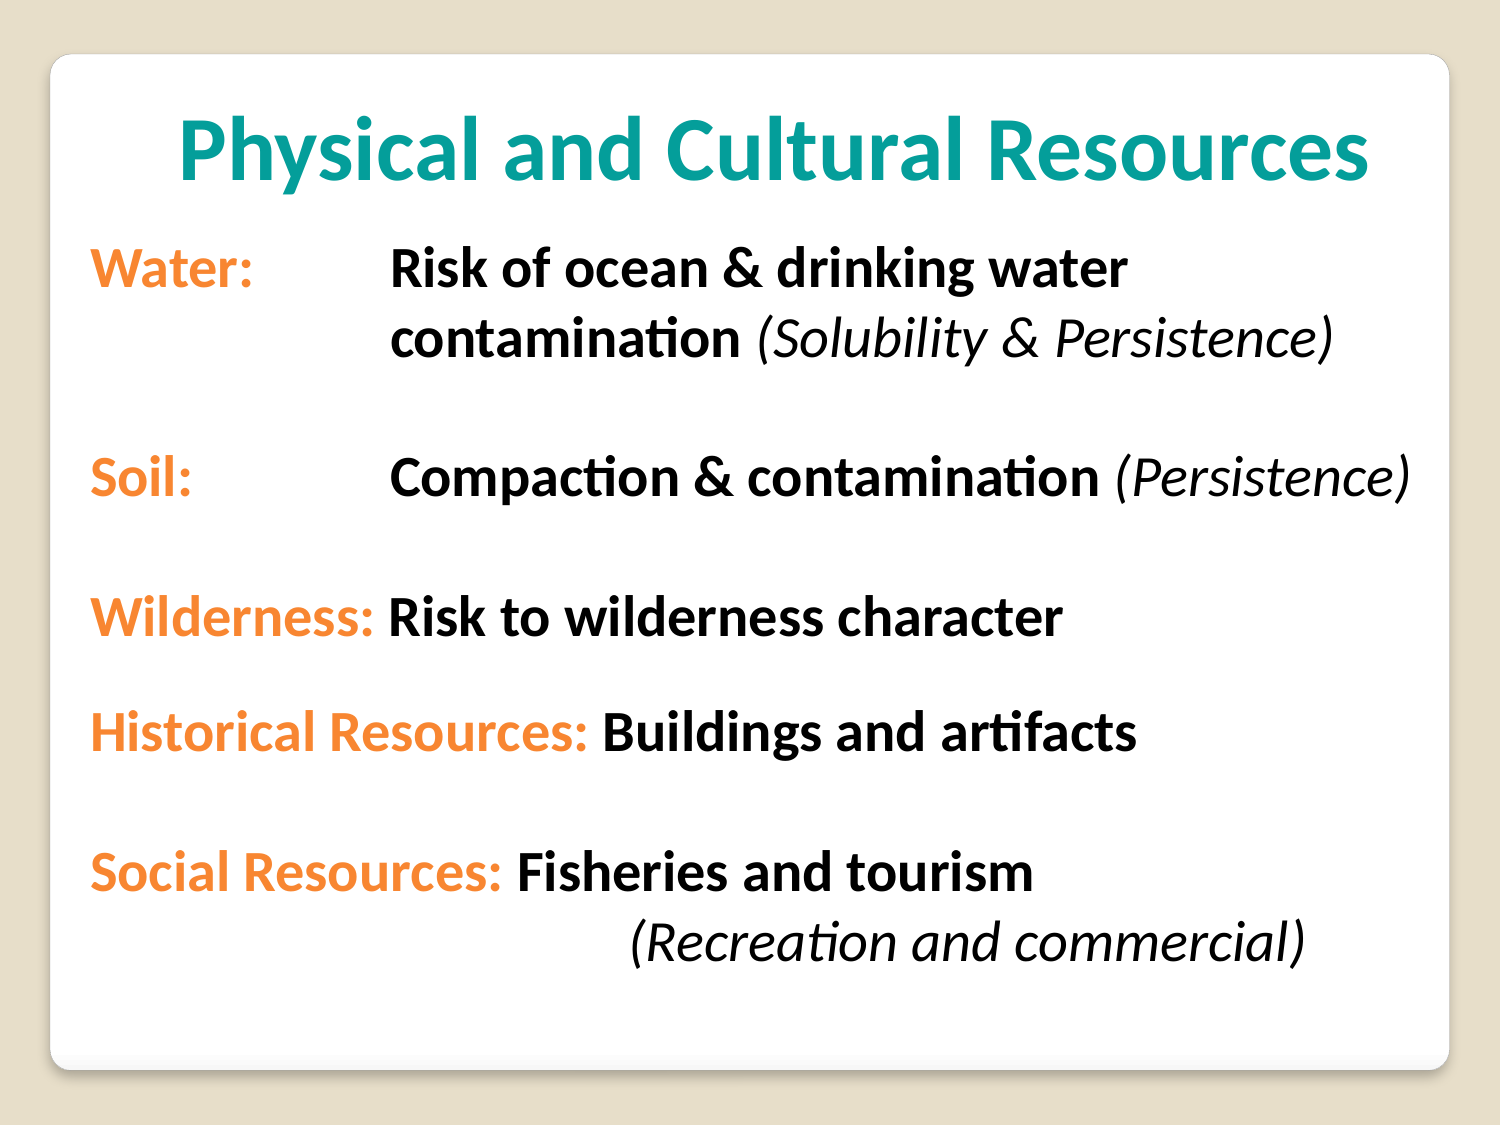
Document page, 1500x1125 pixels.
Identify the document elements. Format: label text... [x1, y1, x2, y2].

text_box Physical and Cultural Resources Water: Risk of ocean & drinking water contamination (Solubility & Persistence) Soil: Compaction & contamination (Persistence) Wilderness: Risk to wilderness character Historical Resources: Buildings and artifacts Social Resources: Fisheries and tourism (Recreation and commercial) [75, 81, 1475, 1125]
